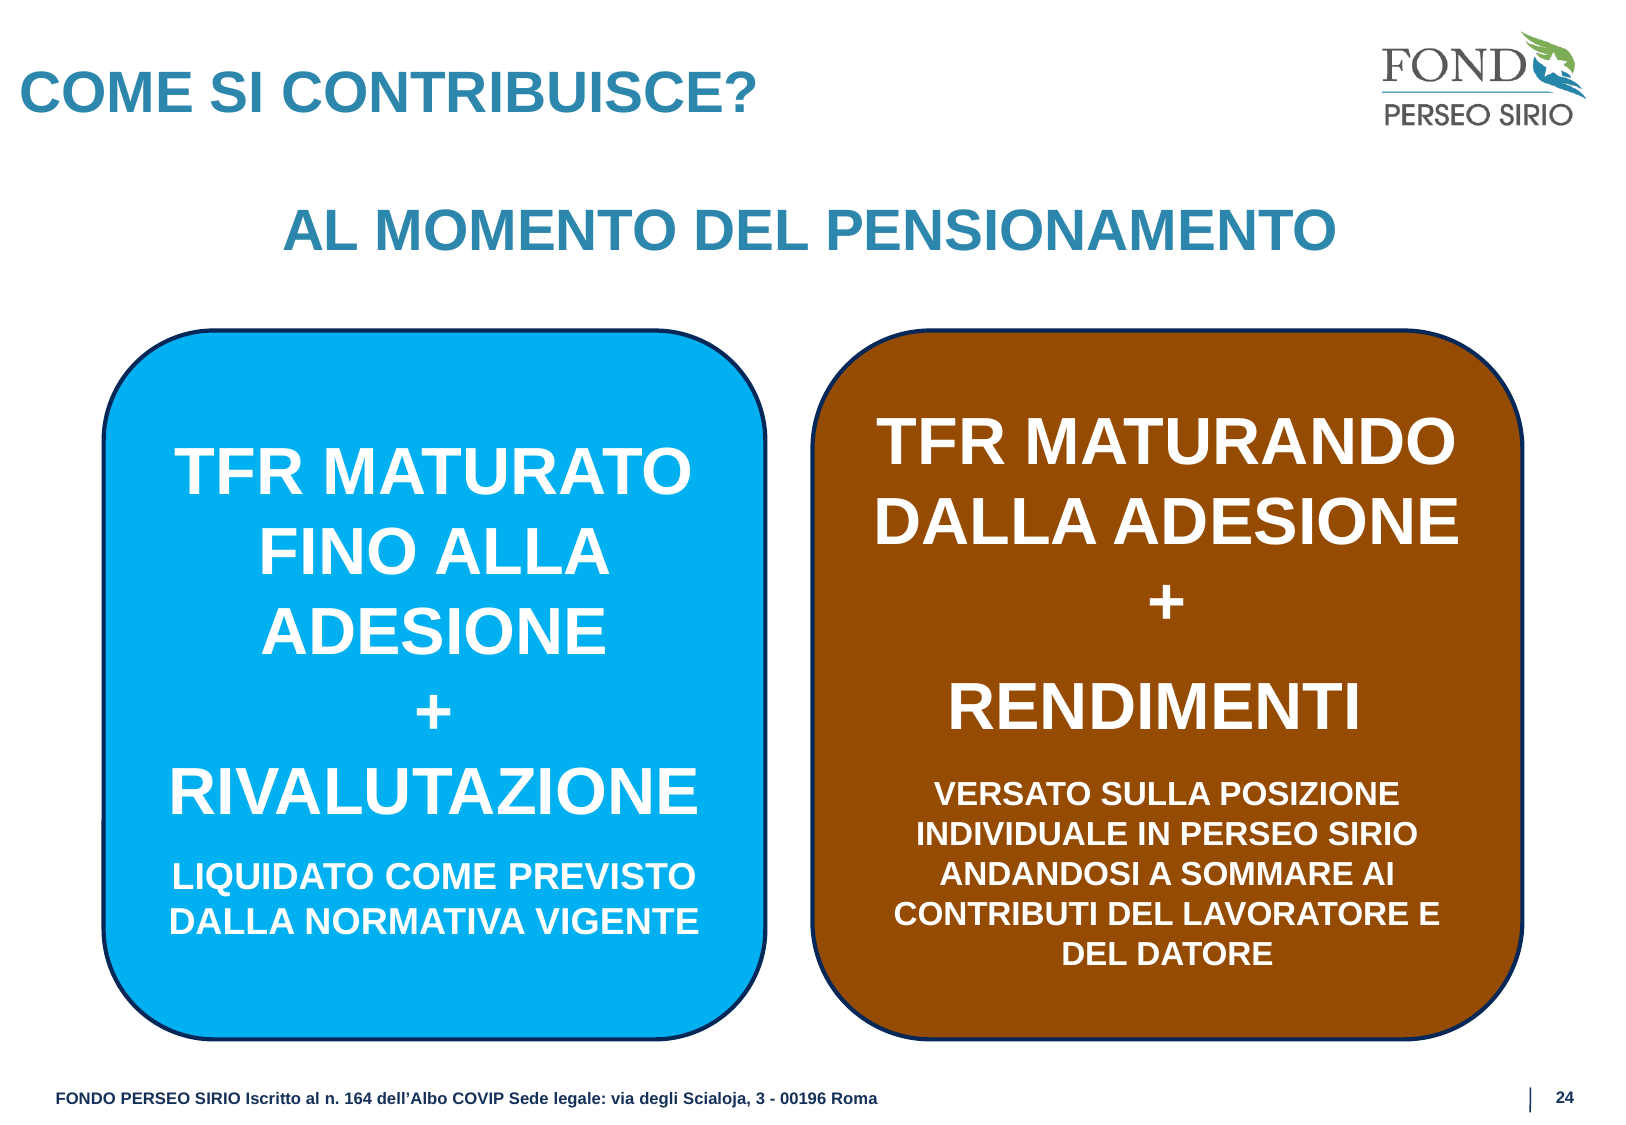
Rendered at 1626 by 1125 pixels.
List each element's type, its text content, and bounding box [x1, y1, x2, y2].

footer FONDO PERSEO SIRIO Iscritto al n. 164 dell’Albo COVIP Sede legale: via degli Scialoja, 3 - 00196 Roma [40, 1082, 1504, 1125]
text_box TFR MATURANDO DALLA ADESIONE + RENDIMENTI VERSATO SULLA POSIZIONE INDIVIDUALE IN PERSEO SIRIO ANDANDOSI A SOMMARE AI CONTRIBUTI DEL LAVORATORE E DEL DATORE [810, 328, 1525, 1042]
picture [1380, 31, 1586, 132]
text_box AL MOMENTO DEL PENSIONAMENTO [0, 184, 1621, 270]
text_box COME SI CONTRIBUISCE? [4, 54, 1539, 184]
slide_number 24 [1522, 1081, 1590, 1125]
text_box TFR MATURATO FINO ALLA ADESIONE + RIVALUTAZIONE LIQUIDATO COME PREVISTO DALLA NORMATIVA VIGENTE [101, 328, 768, 1042]
